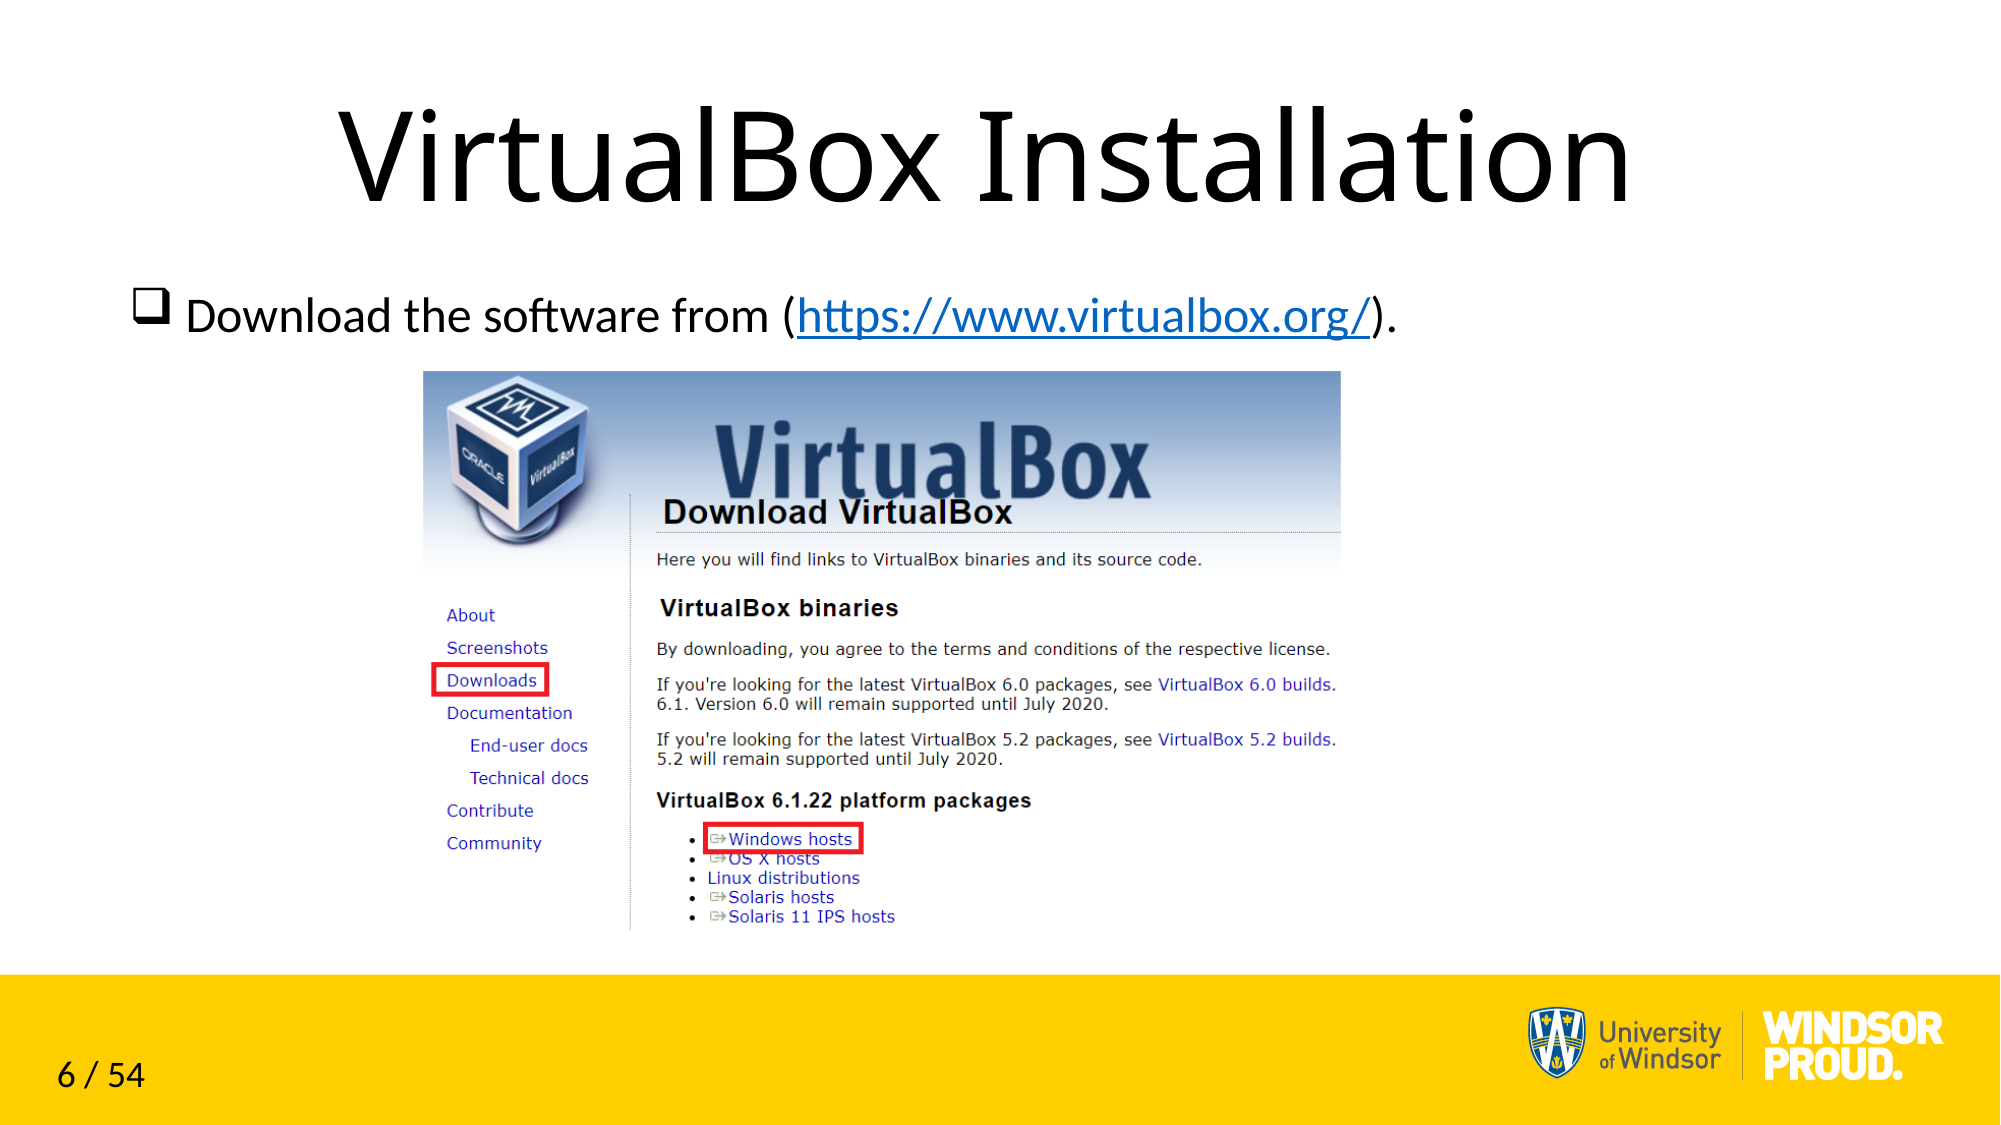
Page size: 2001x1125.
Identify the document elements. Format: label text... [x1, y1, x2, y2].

subtitle Download the software from (https://www.virtualbox.org/). [114, 281, 1893, 930]
picture [0, 0, 2000, 1125]
title VirtualBox Installation [249, 48, 1726, 237]
slide_number 6 [42, 1042, 525, 1103]
